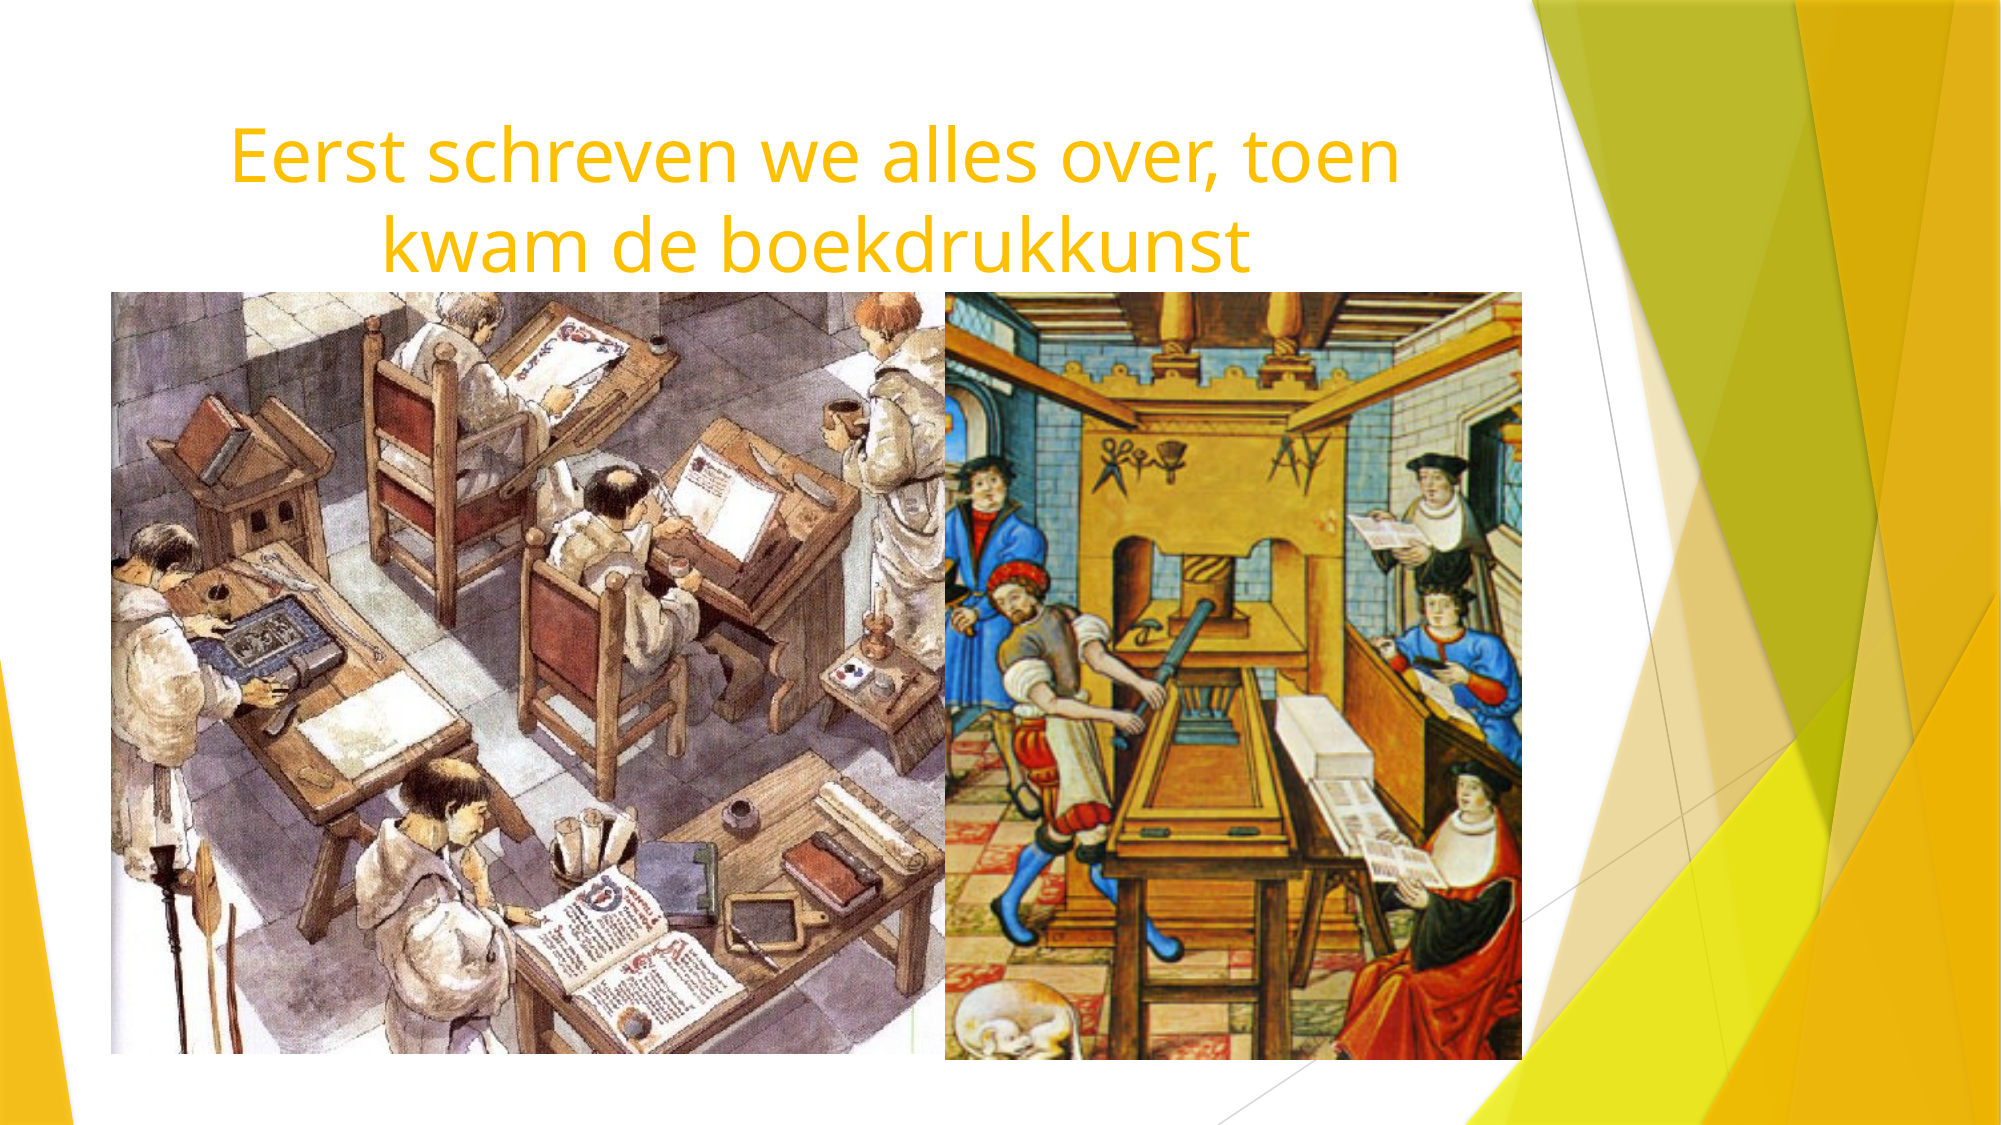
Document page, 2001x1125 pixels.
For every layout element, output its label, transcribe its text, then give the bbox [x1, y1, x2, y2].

title Eerst schreven we alles over, toen kwam de boekdrukkunst [111, 99, 1522, 291]
picture [110, 291, 1522, 1061]
